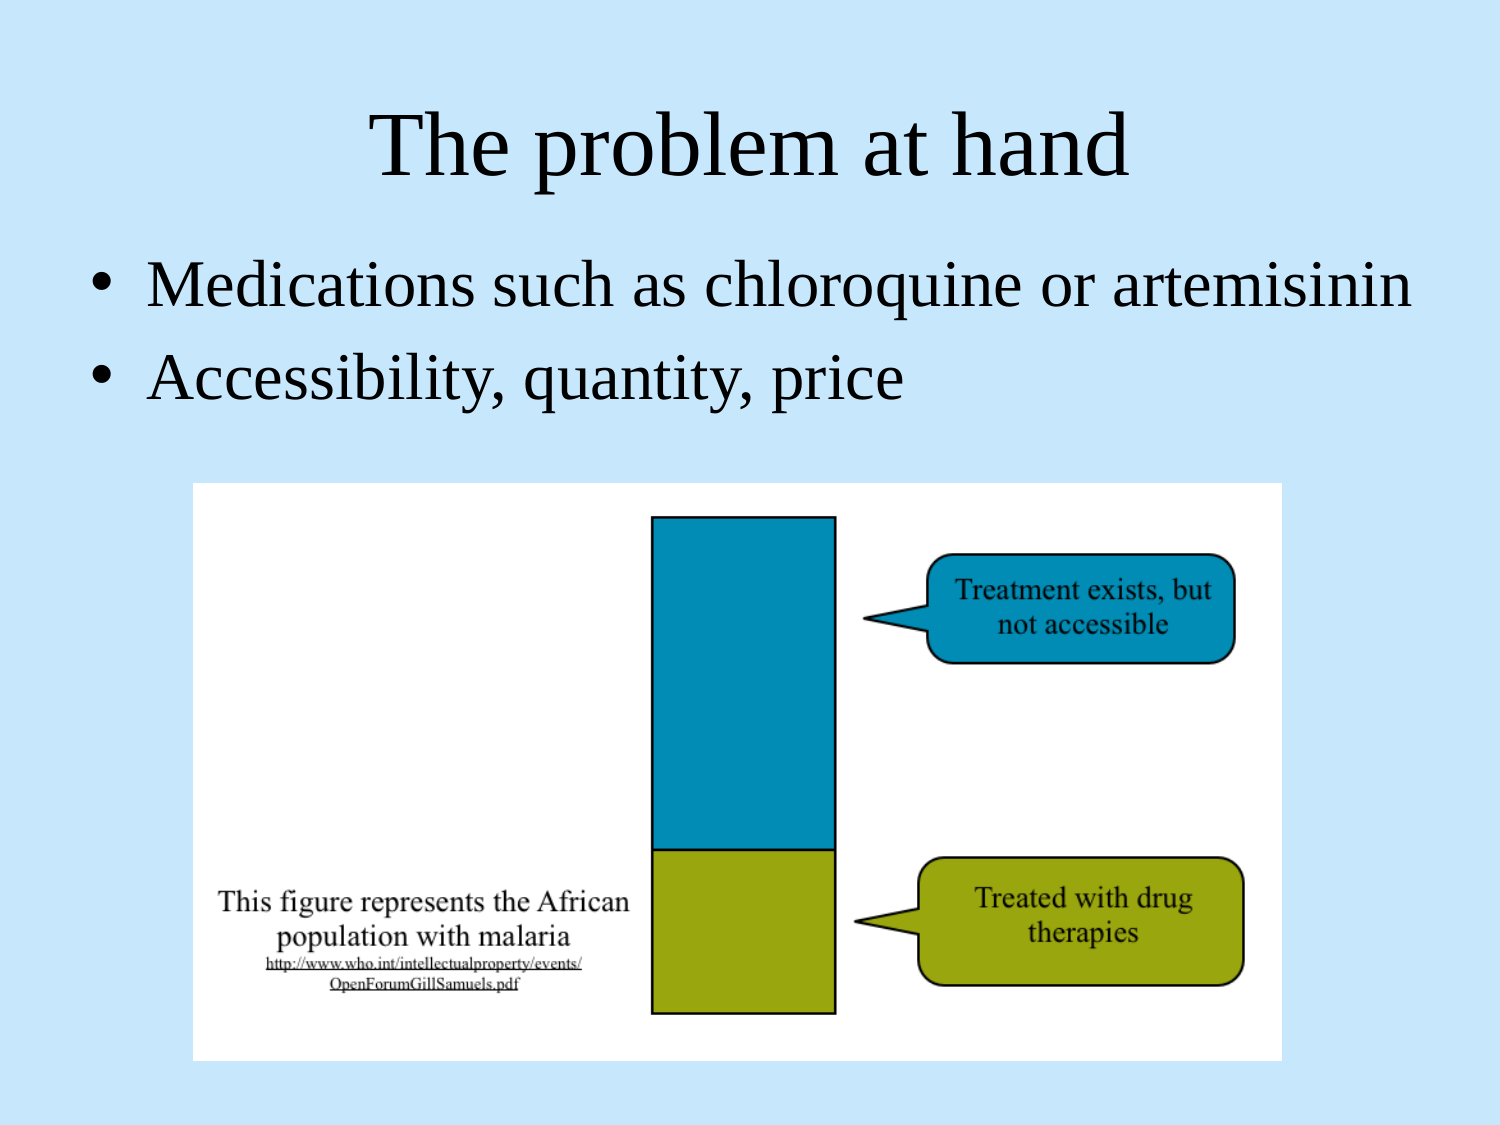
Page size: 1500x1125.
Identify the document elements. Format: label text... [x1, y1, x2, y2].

picture [193, 482, 1282, 1062]
title The problem at hand [75, 45, 1425, 232]
list Medications such as chloroquine or artemisinin Accessibility, quantity, price [75, 232, 1500, 975]
